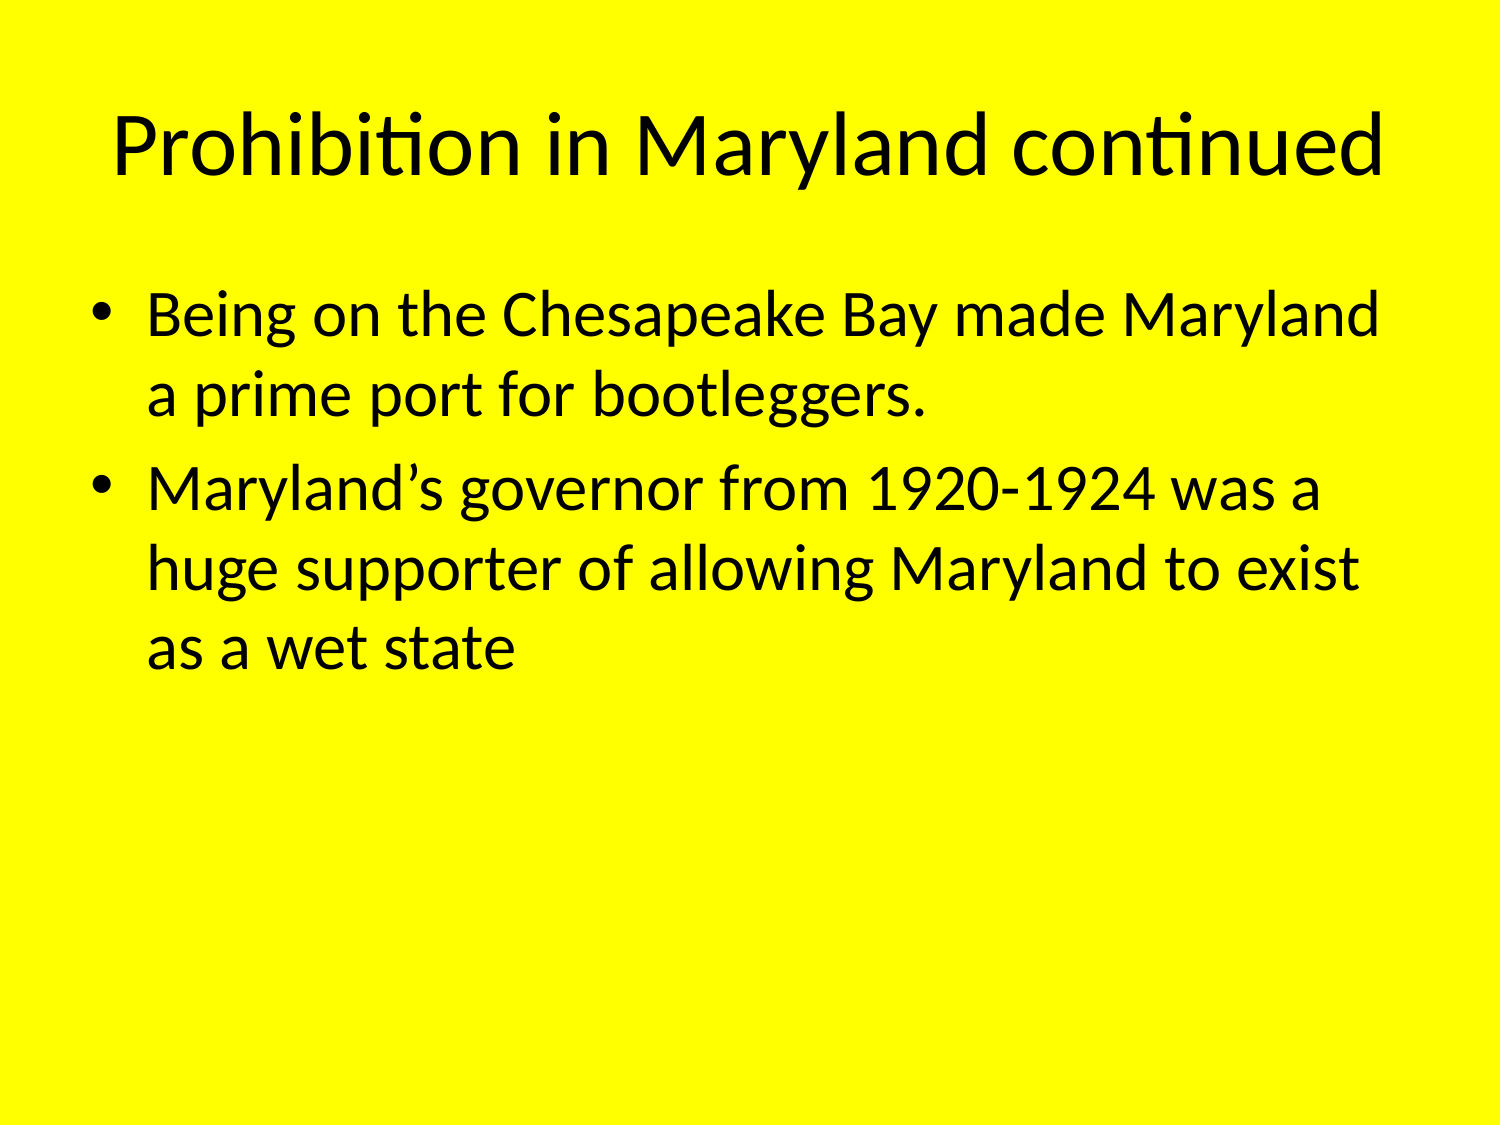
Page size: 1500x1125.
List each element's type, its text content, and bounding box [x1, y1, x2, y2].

list Being on the Chesapeake Bay made Maryland a prime port for bootleggers. Maryland’s governor from 1920-1924 was a huge supporter of allowing Maryland to exist as a wet state [75, 262, 1425, 1005]
title Prohibition in Maryland continued [75, 45, 1425, 233]
